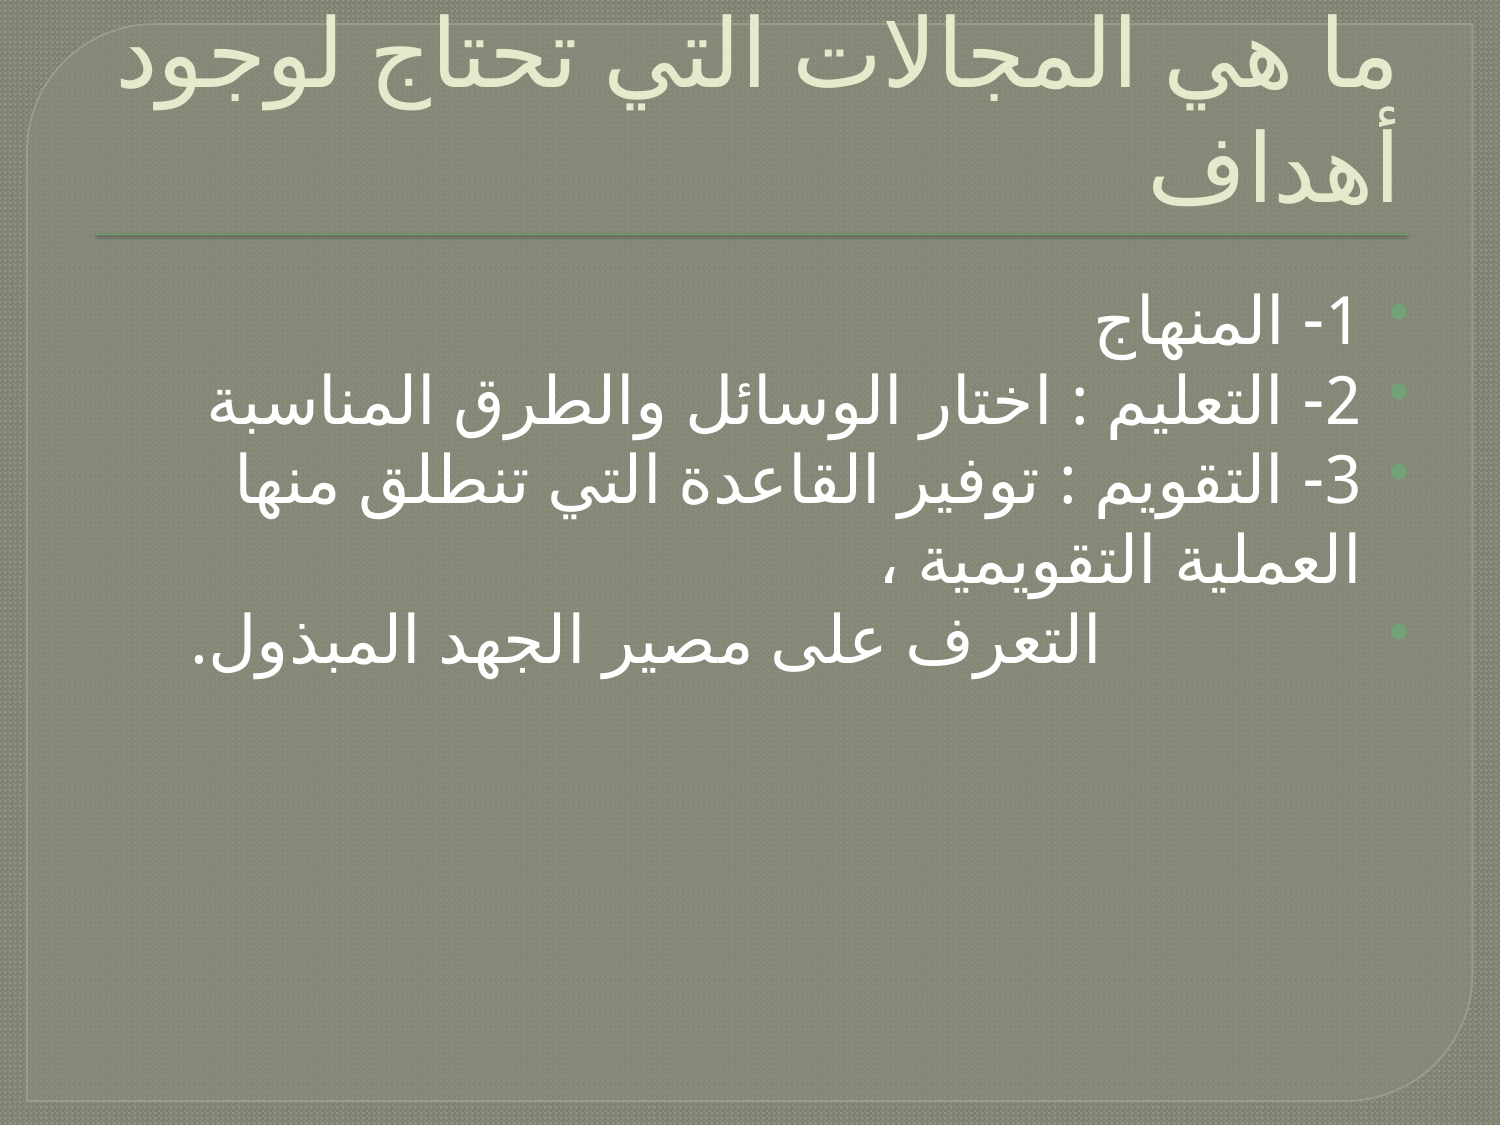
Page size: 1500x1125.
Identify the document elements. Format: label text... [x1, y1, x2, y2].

title ما هي المجالات التي تحتاج لوجود أهداف [75, 41, 1425, 230]
list 1- المنهاج 2- التعليم : اختار الوسائل والطرق المناسبة 3- التقويم : توفير القاعدة التي تنطلق منها العملية التقويمية ، التعرف على مصير الجهد المبذول. [75, 270, 1425, 1013]
